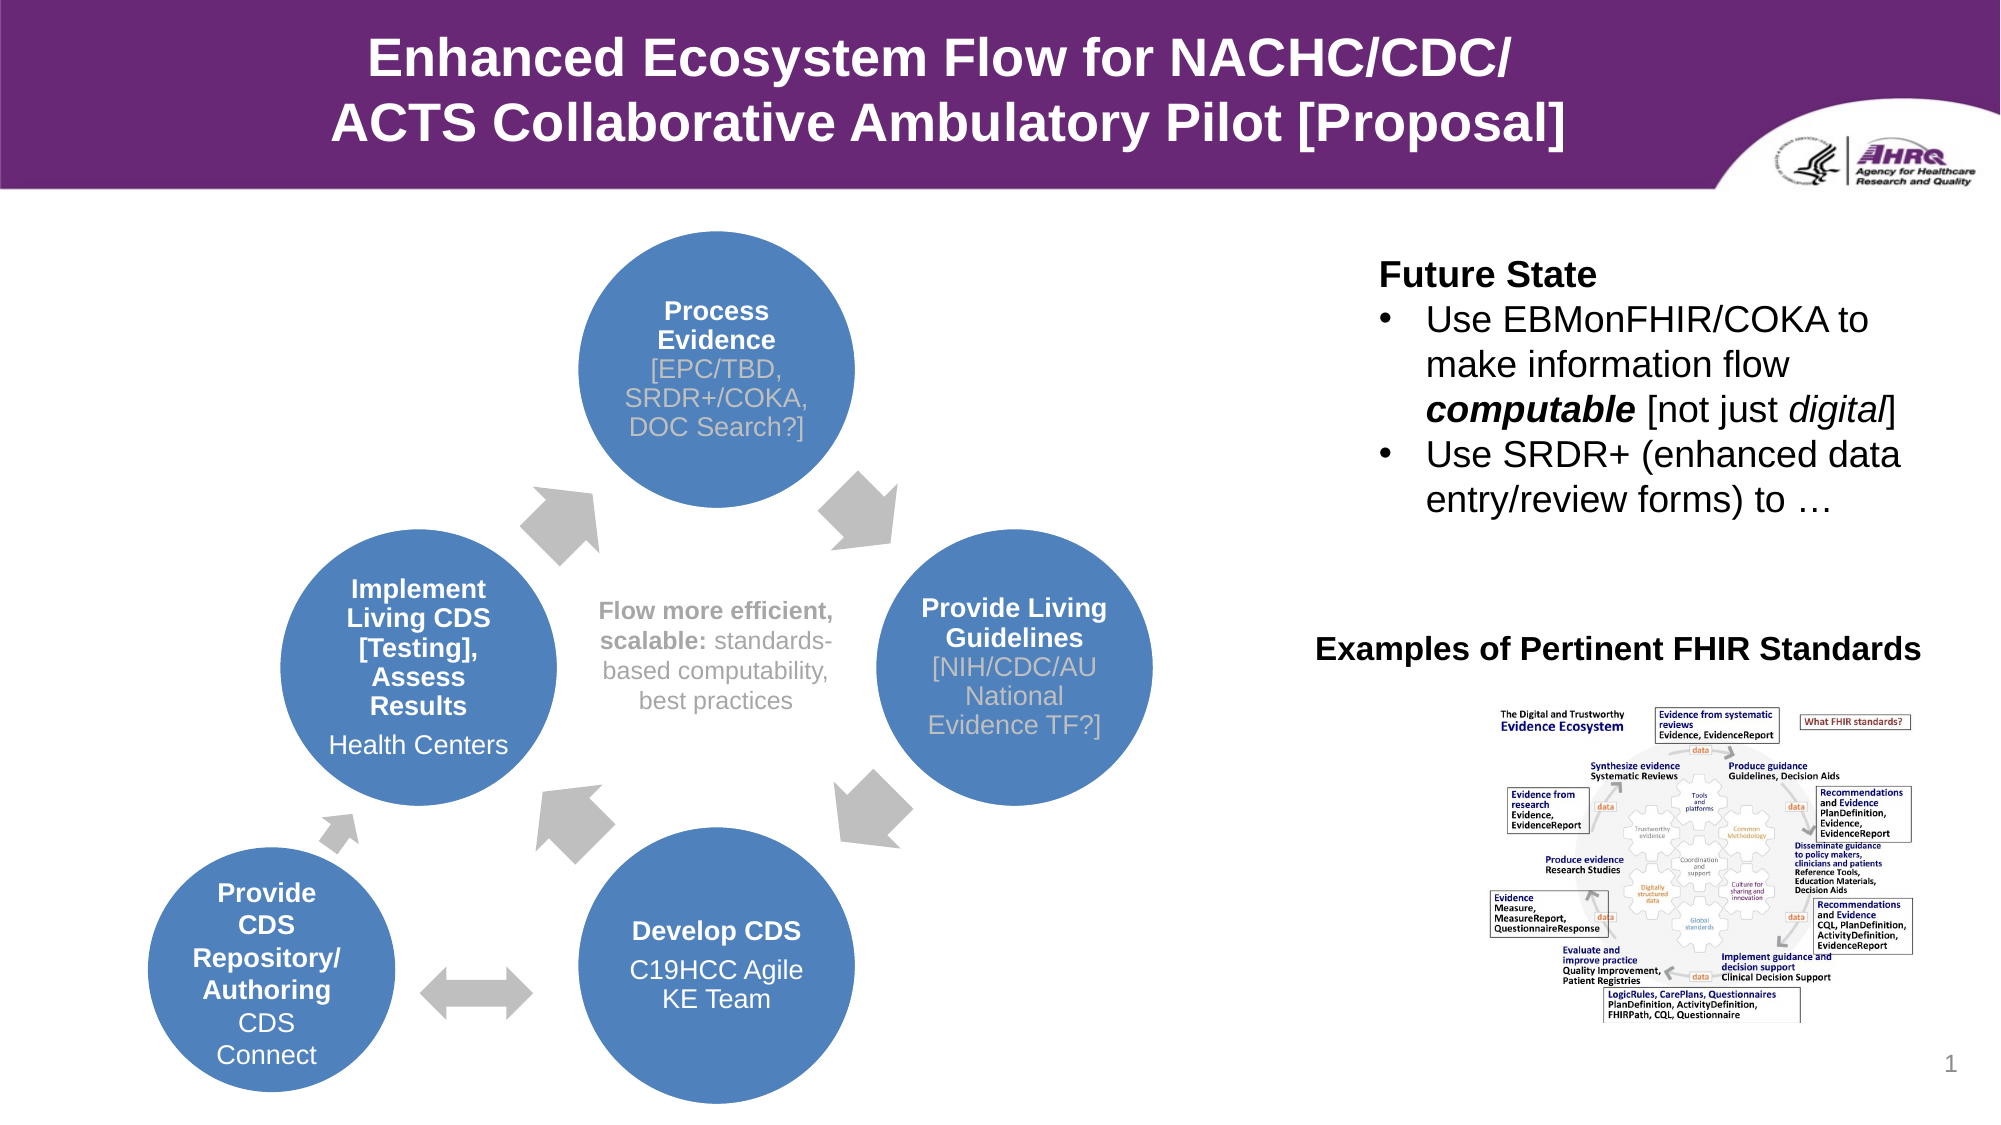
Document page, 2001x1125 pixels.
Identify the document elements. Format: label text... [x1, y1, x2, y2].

text_box Examples of Pertinent FHIR Standards [1340, 619, 1938, 675]
text_box Future State Use EBMonFHIR/COKA to make information flow computable [not just digital] Use SRDR+ (enhanced data entry/review forms) to … [1364, 242, 1974, 528]
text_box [98, 228, 1335, 1107]
picture [0, 0, 2001, 1125]
title Enhanced Ecosystem Flow for NACHC/CDC/ ACTS Collaborative Ambulatory Pilot [Proposal] [249, 24, 1648, 151]
slide_number 1 [1853, 1019, 1974, 1106]
